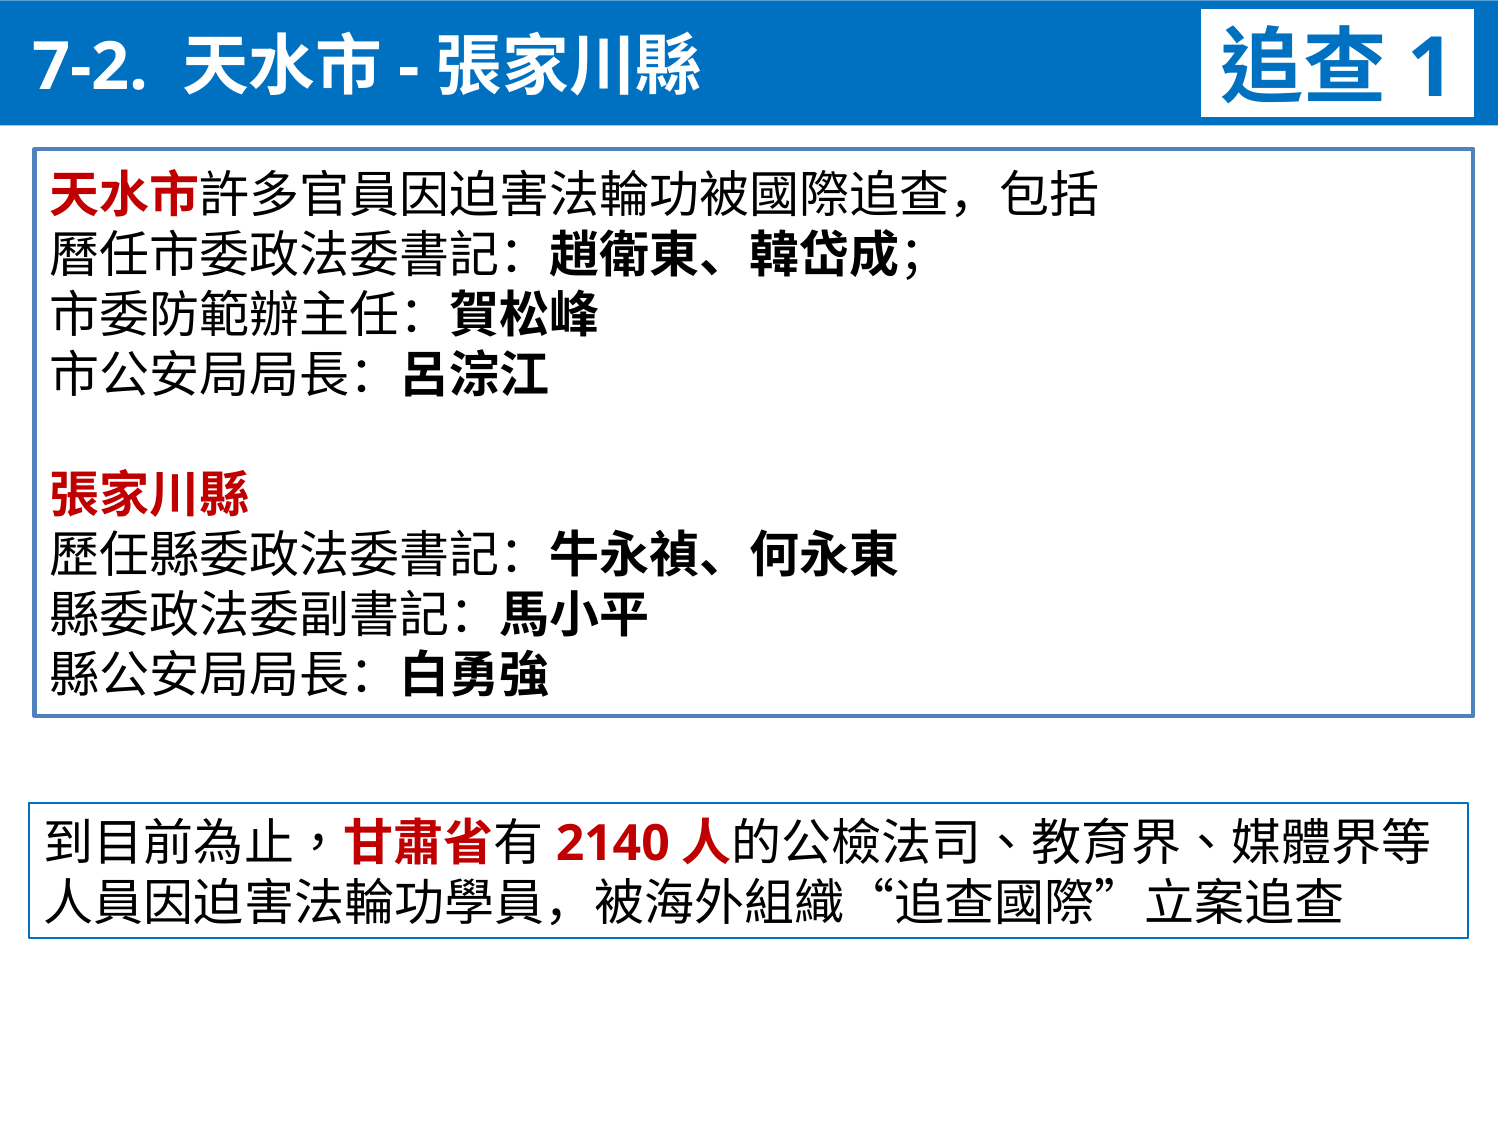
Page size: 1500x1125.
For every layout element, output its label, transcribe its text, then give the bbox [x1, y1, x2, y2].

text_box 7-2. 天水市-張家川縣 [0, 0, 1500, 127]
text_box 天水市許多官員因迫害法輪功被國際追查，包括 曆任市委政法委書記：趙衛東、韓岱成； 市委防範辦主任：賀松峰 市公安局局長：呂淙江 張家川縣 歷任縣委政法委書記：牛永禎、何永東 縣委政法委副書記：馬小平 縣公安局局長：白勇強 [32, 147, 1475, 718]
text_box 到目前為止，甘肅省有2140人的公檢法司、教育界、媒體界等人員因迫害法輪功學員，被海外組織“追查國際”立案追查 [29, 803, 1469, 939]
text_box 追查1 [1197, 5, 1478, 121]
